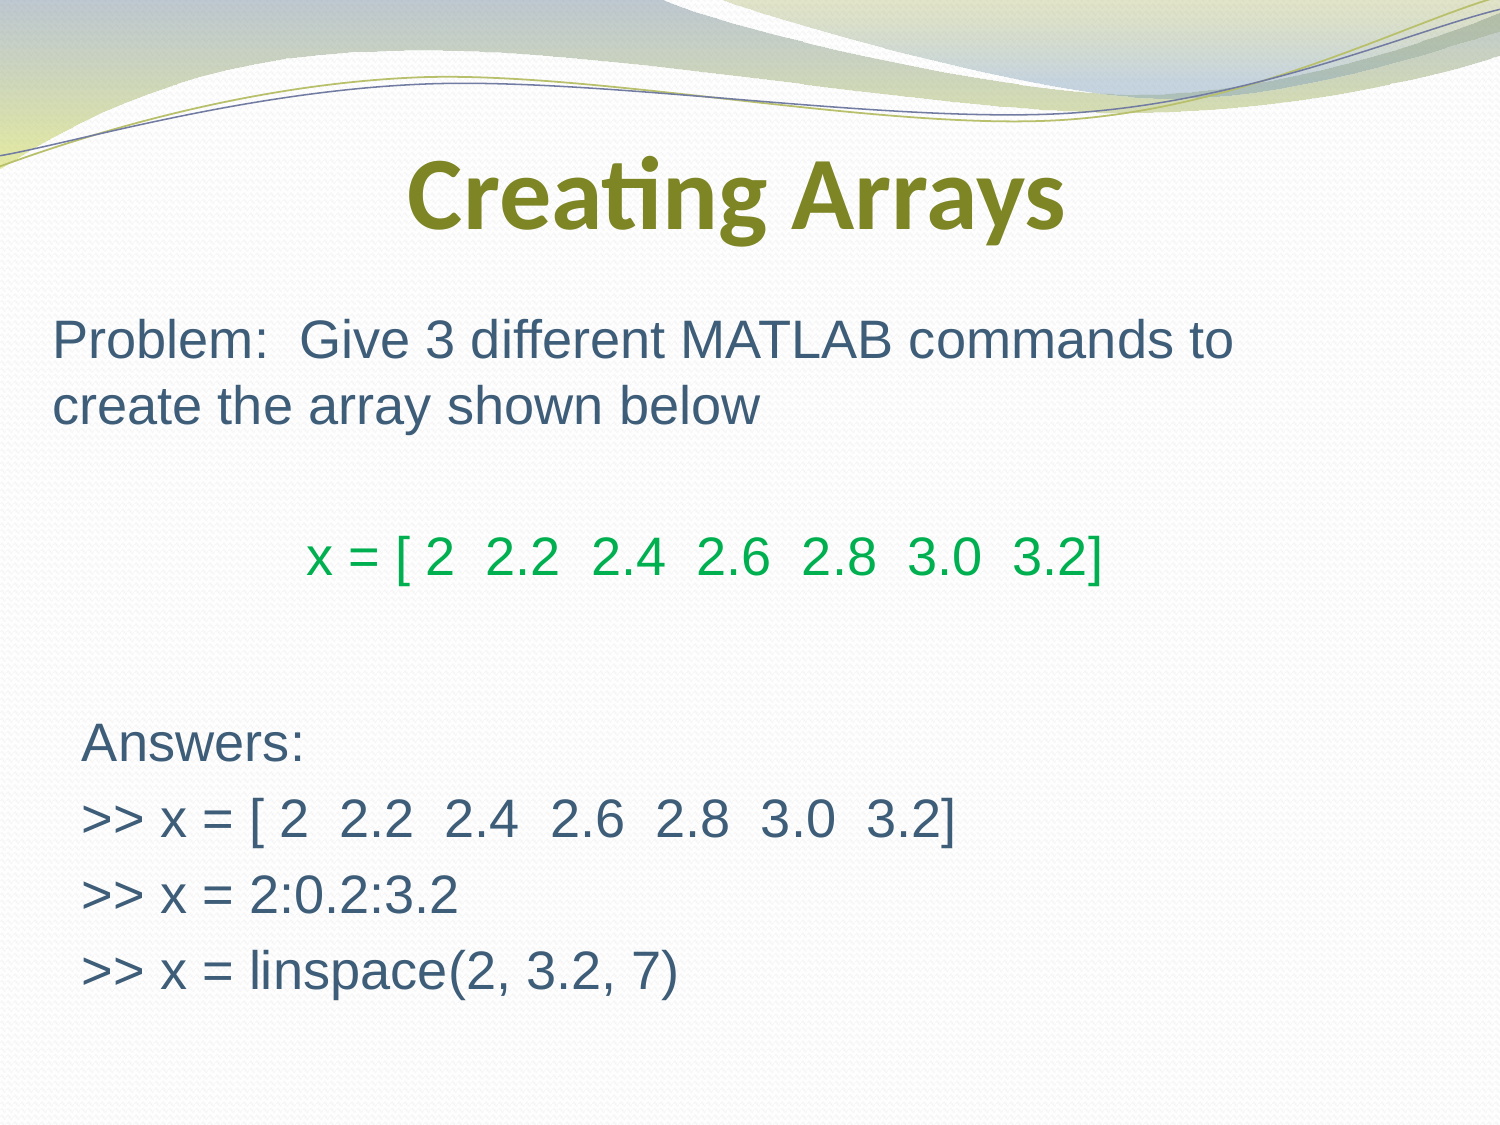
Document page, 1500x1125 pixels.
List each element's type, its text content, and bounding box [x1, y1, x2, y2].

list Problem: Give 3 different MATLAB commands to create the array shown below x = [ 2 2.2 2.4 2.6 2.8 3.0 3.2] [37, 297, 1388, 648]
title Creating Arrays [62, 62, 1413, 250]
text_box Answers: >> x = [ 2 2.2 2.4 2.6 2.8 3.0 3.2] >> x = 2:0.2:3.2 >> x = linspace(2, 3.2, 7) [67, 699, 1418, 1050]
